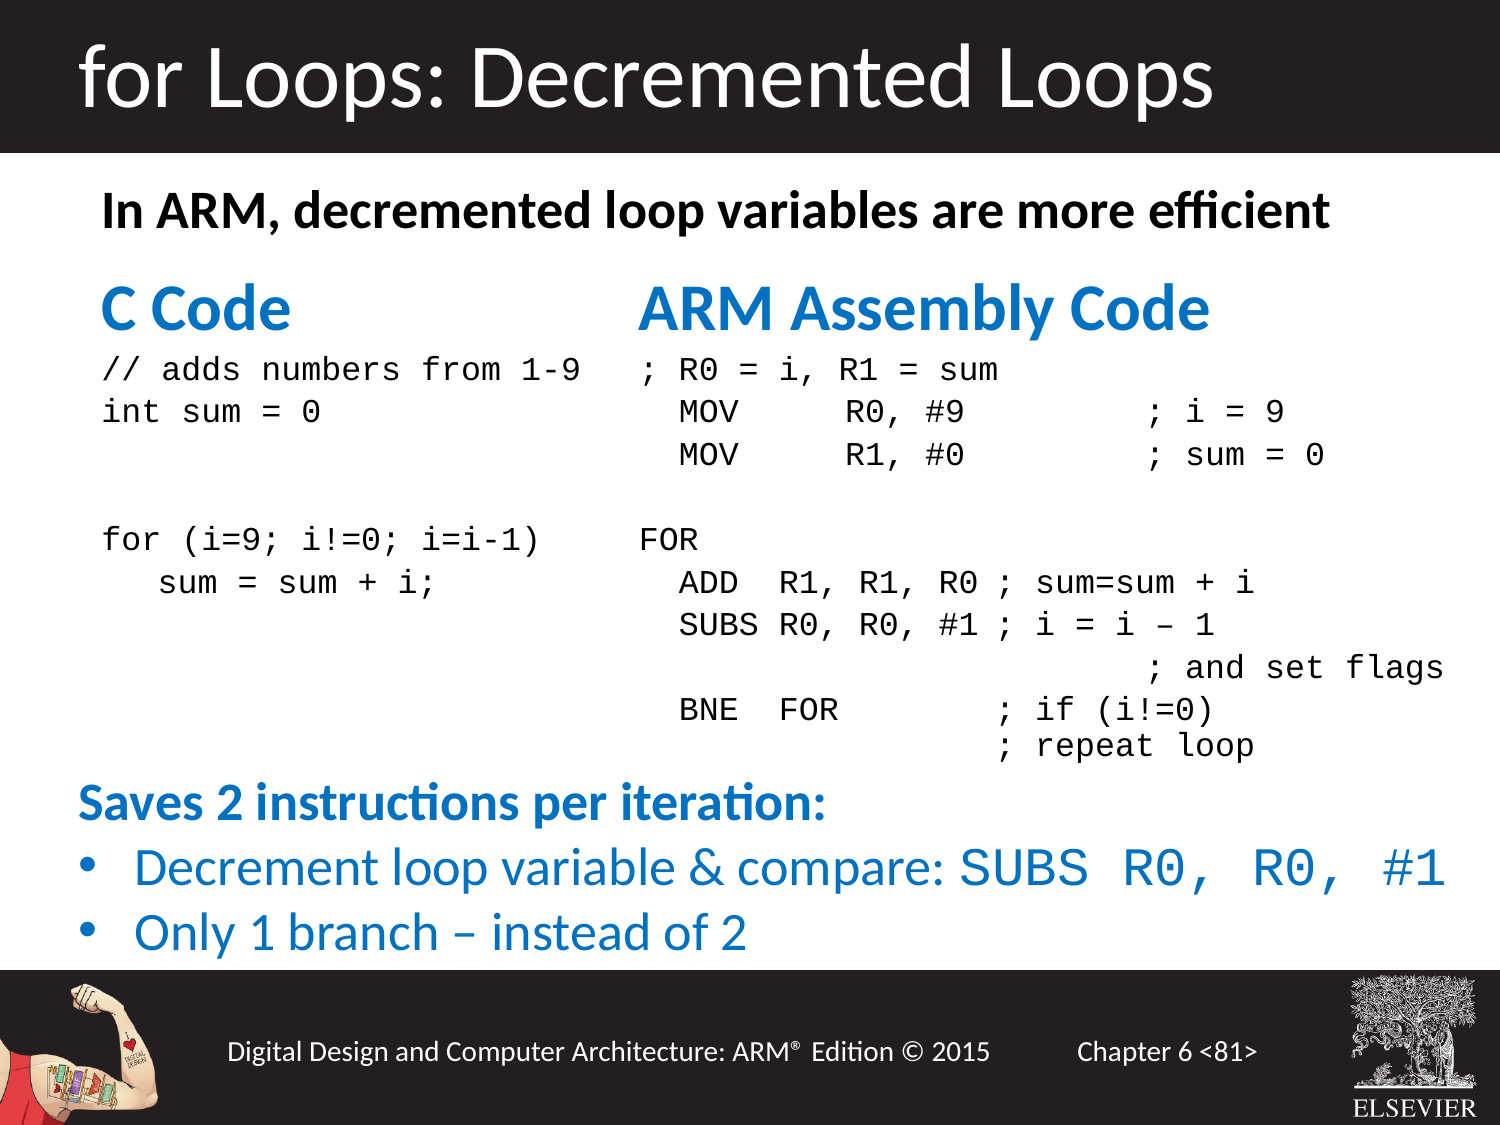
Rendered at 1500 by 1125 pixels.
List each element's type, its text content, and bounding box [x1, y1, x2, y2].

picture [1350, 998, 1477, 1117]
picture [0, 979, 163, 1125]
text_box C Code // adds numbers from 1-9 int sum = 0 for (i=9; i!=0; i=i-1) sum = sum + i; [86, 267, 624, 759]
text_box for Loops: Decremented Loops [63, 8, 1488, 133]
text_box Saves 2 instructions per iteration: Decrement loop variable & compare: SUBS R0, R0, #1 Only 1 branch – instead of 2 [63, 759, 1488, 998]
text_box ARM Assembly Code ; R0 = i, R1 = sum MOV R0, #9 ; i = 9 MOV R1, #0 ; sum = 0 FOR ADD R1, R1, R0 ; sum=sum + i SUBS R0, R0, #1 ; i = i – 1 ; and set flags BNE FOR ; if (i!=0) ; repeat loop [624, 265, 1500, 941]
text_box In ARM, decremented loop variables are more efficient [86, 166, 1374, 267]
